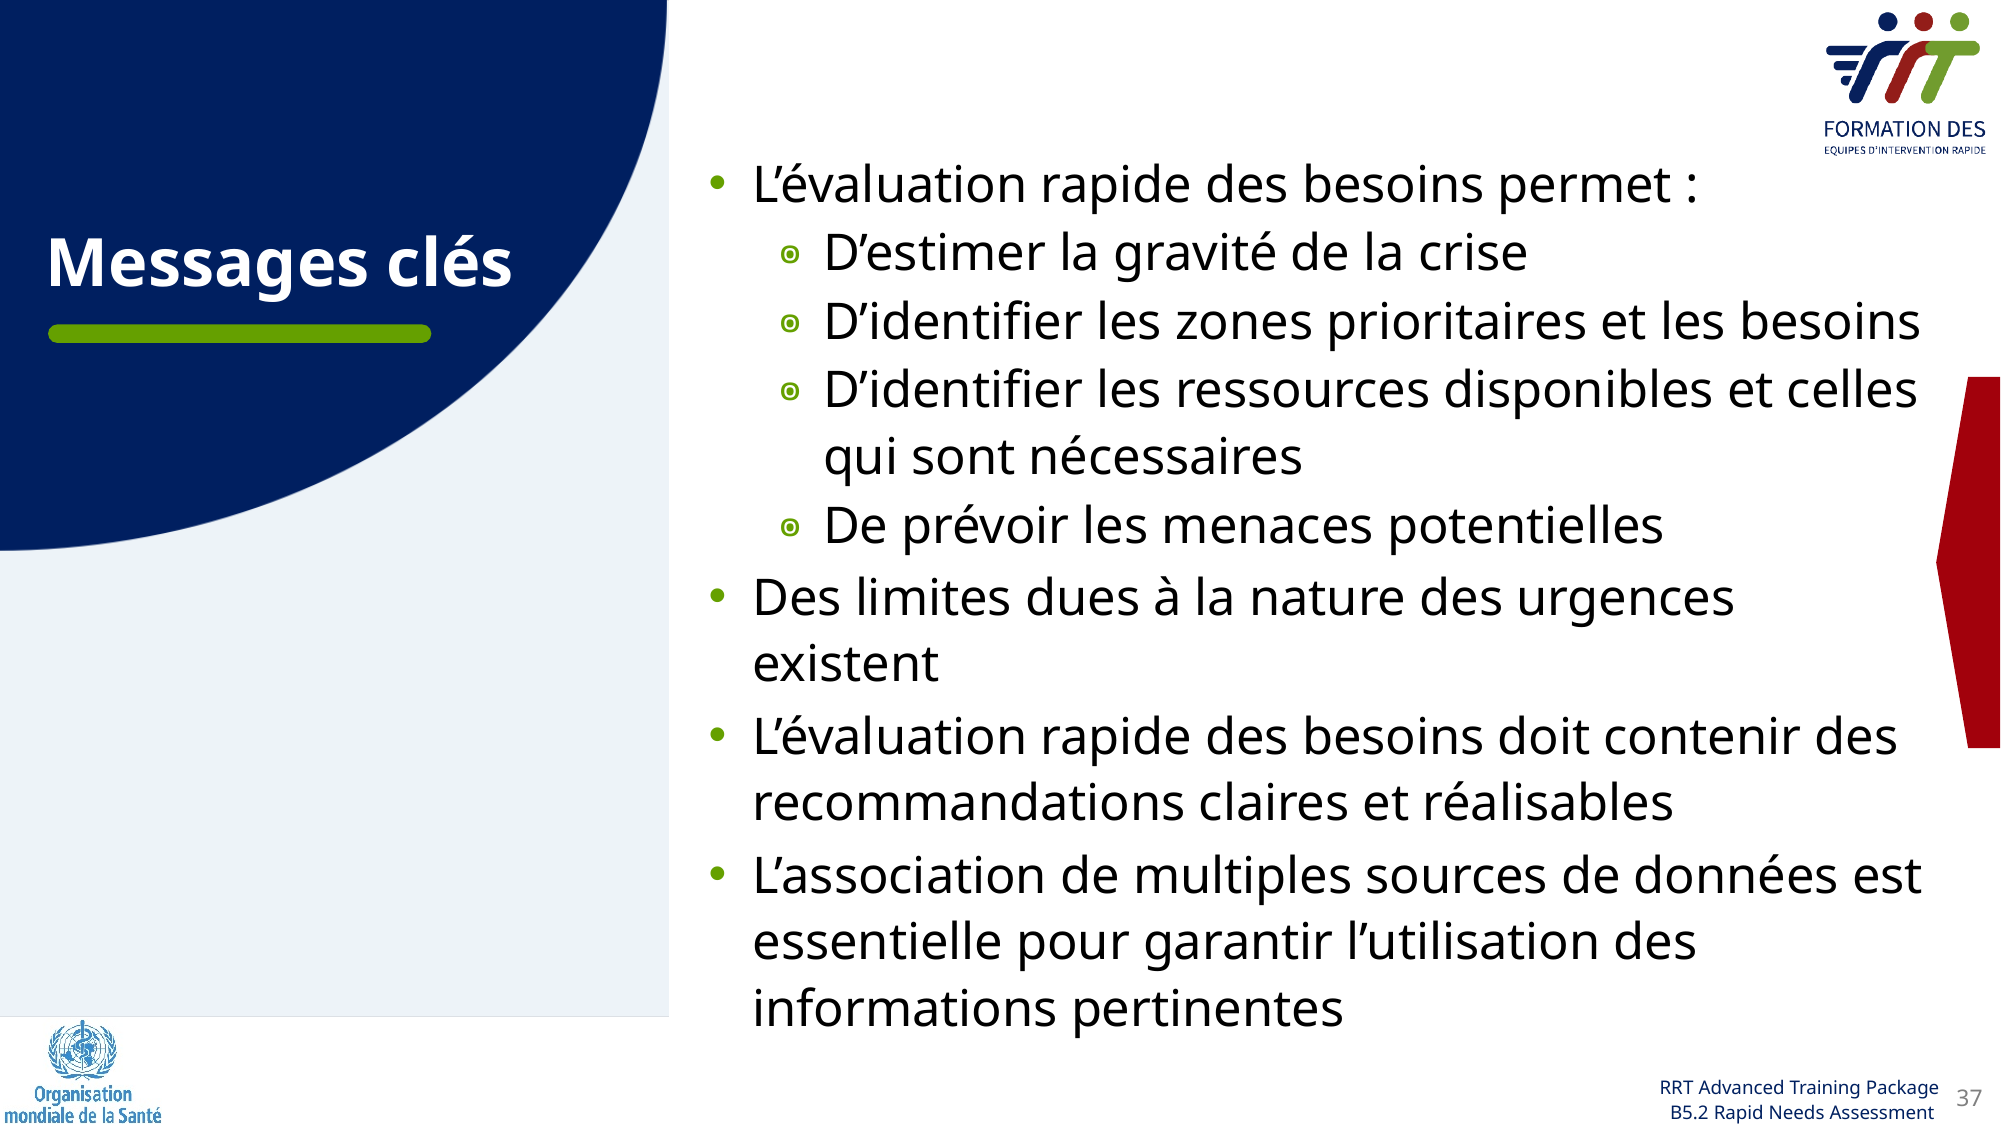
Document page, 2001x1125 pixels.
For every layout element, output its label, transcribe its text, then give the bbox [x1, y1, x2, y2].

list L’évaluation rapide des besoins permet : D’estimer la gravité de la crise D’identifier les zones prioritaires et les besoins D’identifier les ressources disponibles et celles qui sont nécessaires De prévoir les menaces potentielles Des limites dues à la nature des urgences existent L’évaluation rapide des besoins doit contenir des recommandations claires et réalisables L’association de multiples sources de données est essentielle pour garantir l’utilisation des informations pertinentes [700, 137, 1937, 1049]
picture [0, 0, 669, 1124]
picture [1824, 11, 1986, 156]
title Messages clés [37, 167, 575, 363]
